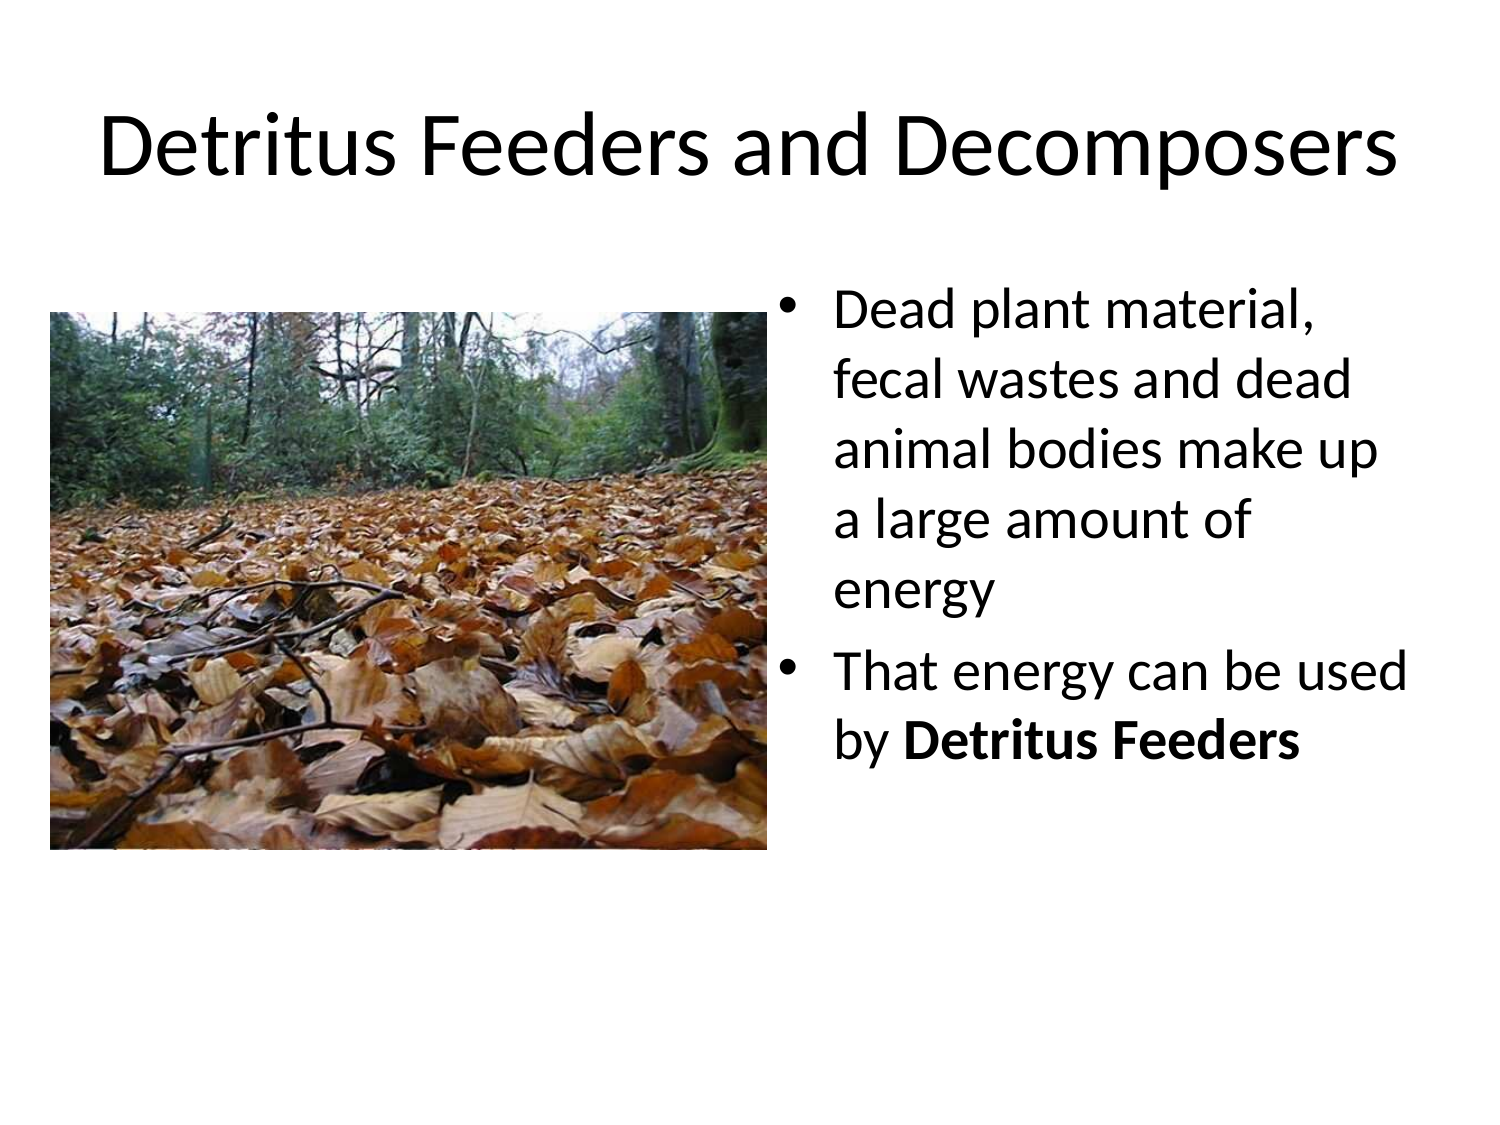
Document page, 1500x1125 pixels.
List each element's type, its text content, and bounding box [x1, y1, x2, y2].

picture [49, 312, 767, 851]
title Detritus Feeders and Decomposers [75, 45, 1425, 233]
list Dead plant material, fecal wastes and dead animal bodies make up a large amount of energy That energy can be used by Detritus Feeders [762, 262, 1425, 1005]
